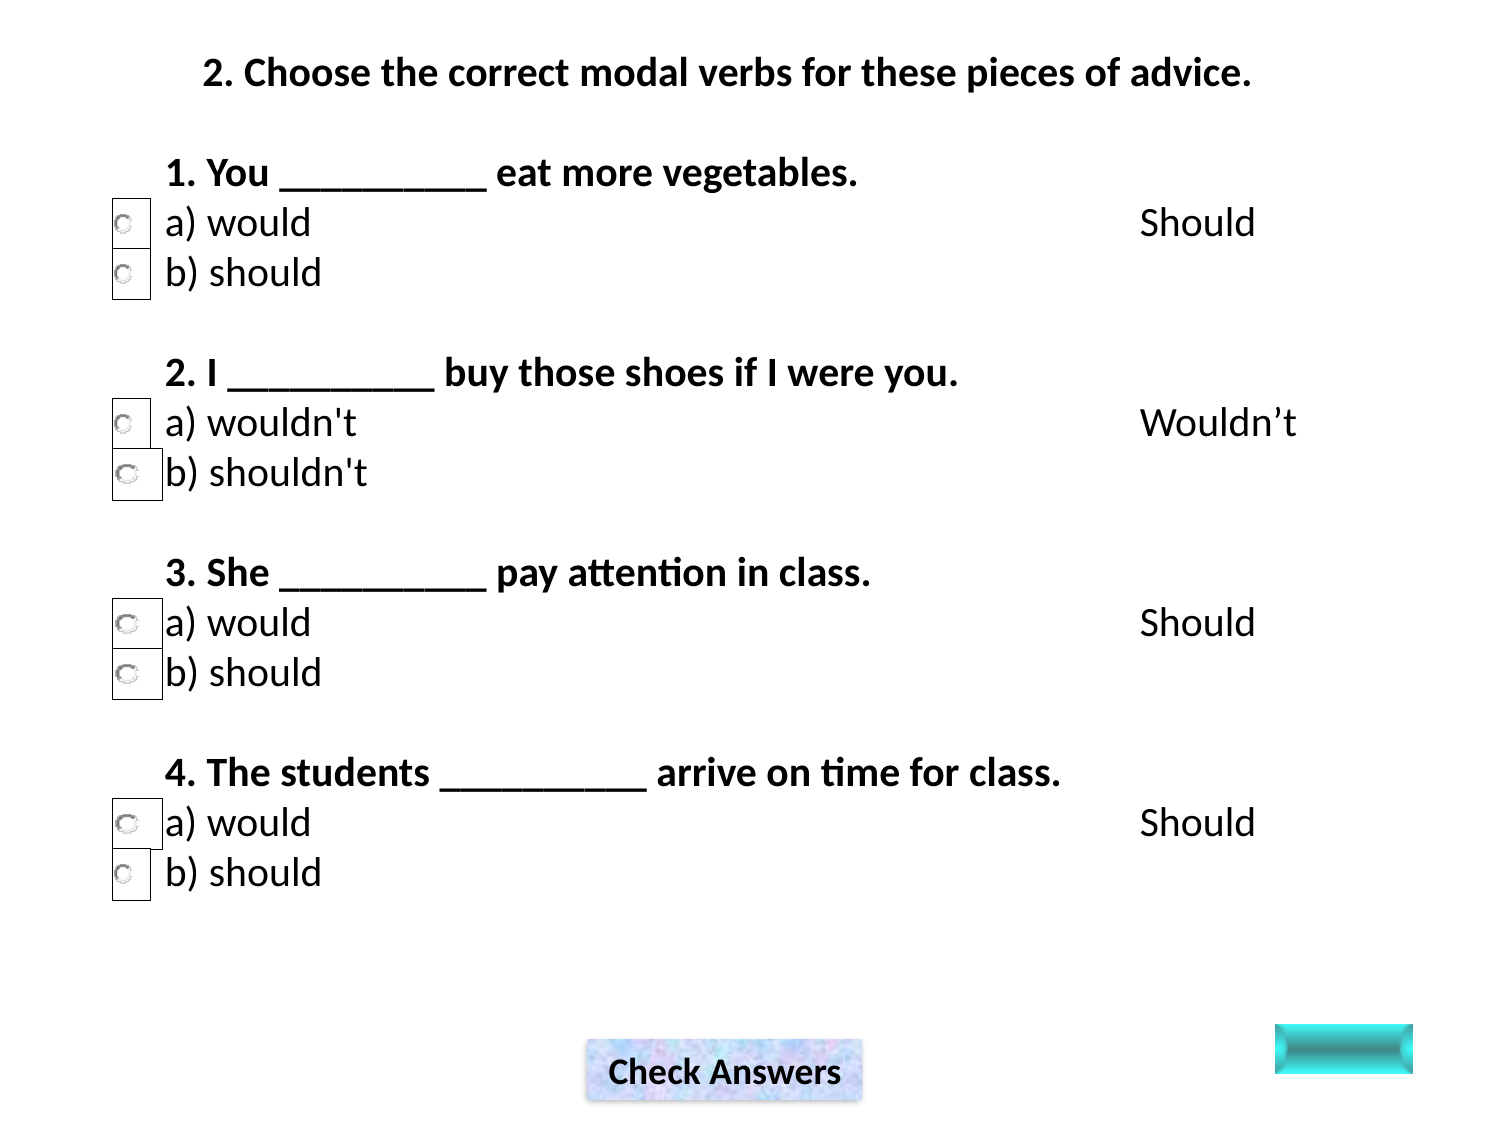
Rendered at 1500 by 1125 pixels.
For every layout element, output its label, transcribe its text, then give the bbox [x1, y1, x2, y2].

picture [1274, 1024, 1413, 1074]
text_box 1. You __________ eat more vegetables. a) would b) should 2. I __________ buy those shoes if I were you. a) wouldn't b) shouldn't 3. She __________ pay attention in class. a) would b) should 4. The students __________ arrive on time for class. a) would b) should [150, 137, 1100, 903]
text_box 2. Choose the correct modal verbs for these pieces of advice. [187, 37, 1275, 103]
text_box Should Wouldn’t Should Should [1125, 187, 1325, 853]
text_box Check Answers [587, 1039, 863, 1100]
